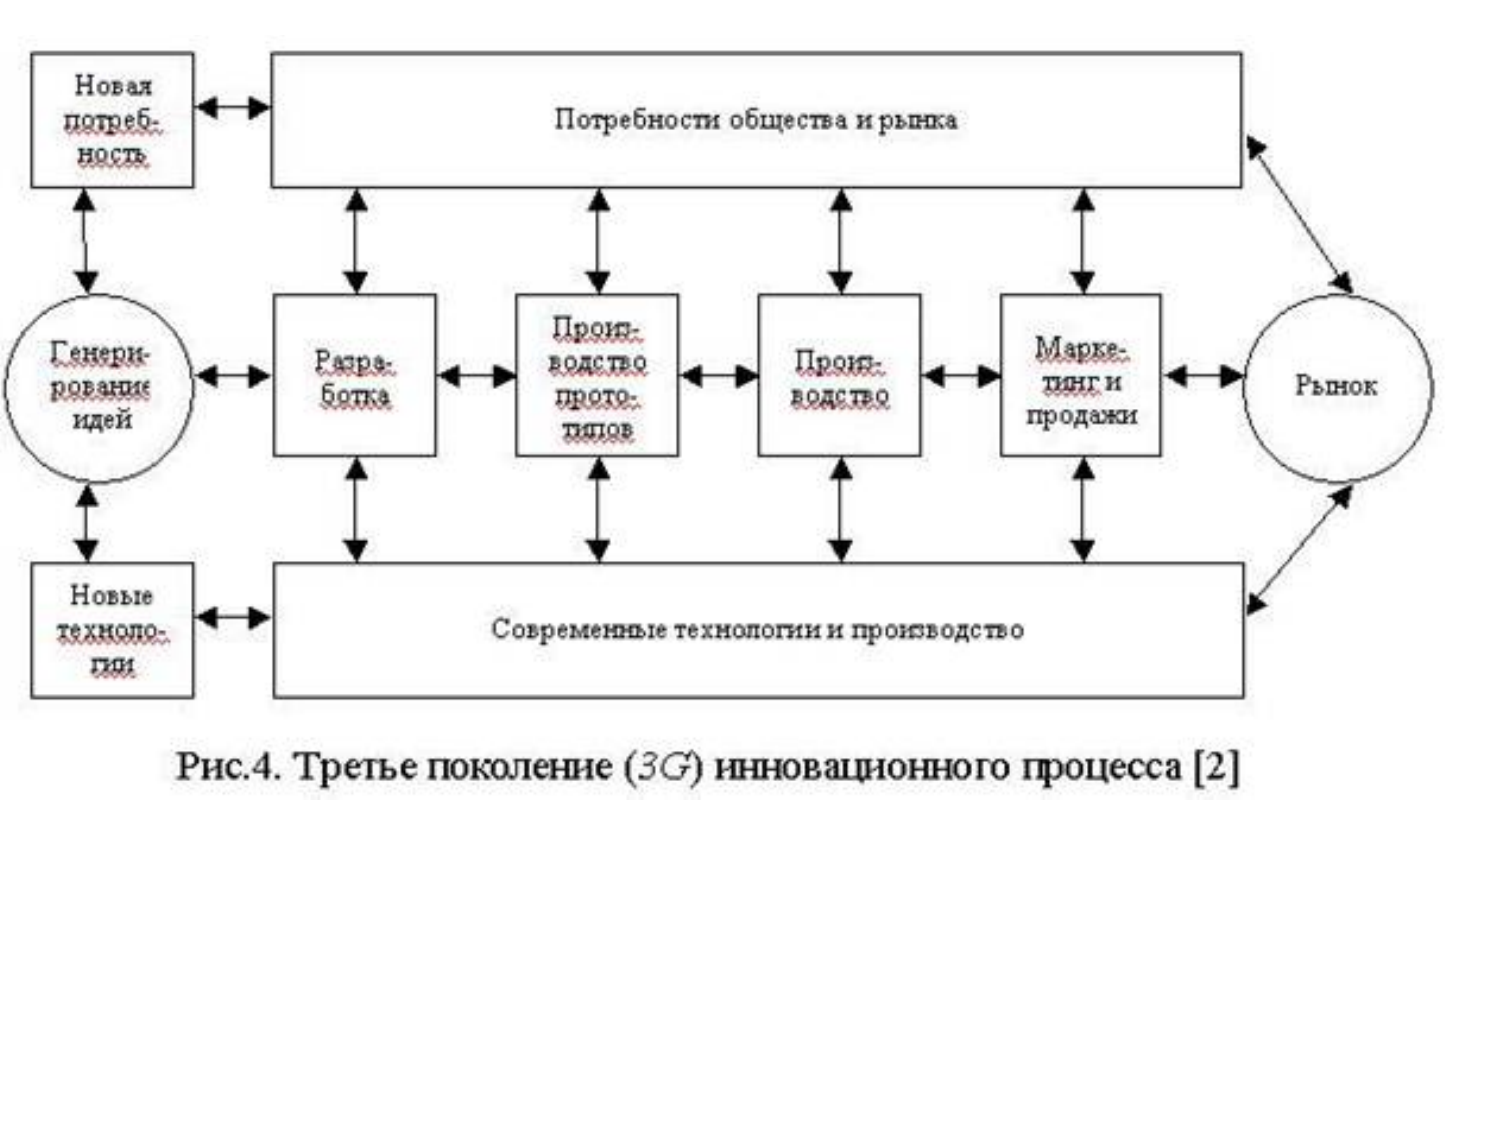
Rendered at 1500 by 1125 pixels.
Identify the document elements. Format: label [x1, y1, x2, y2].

picture [0, 34, 1452, 801]
